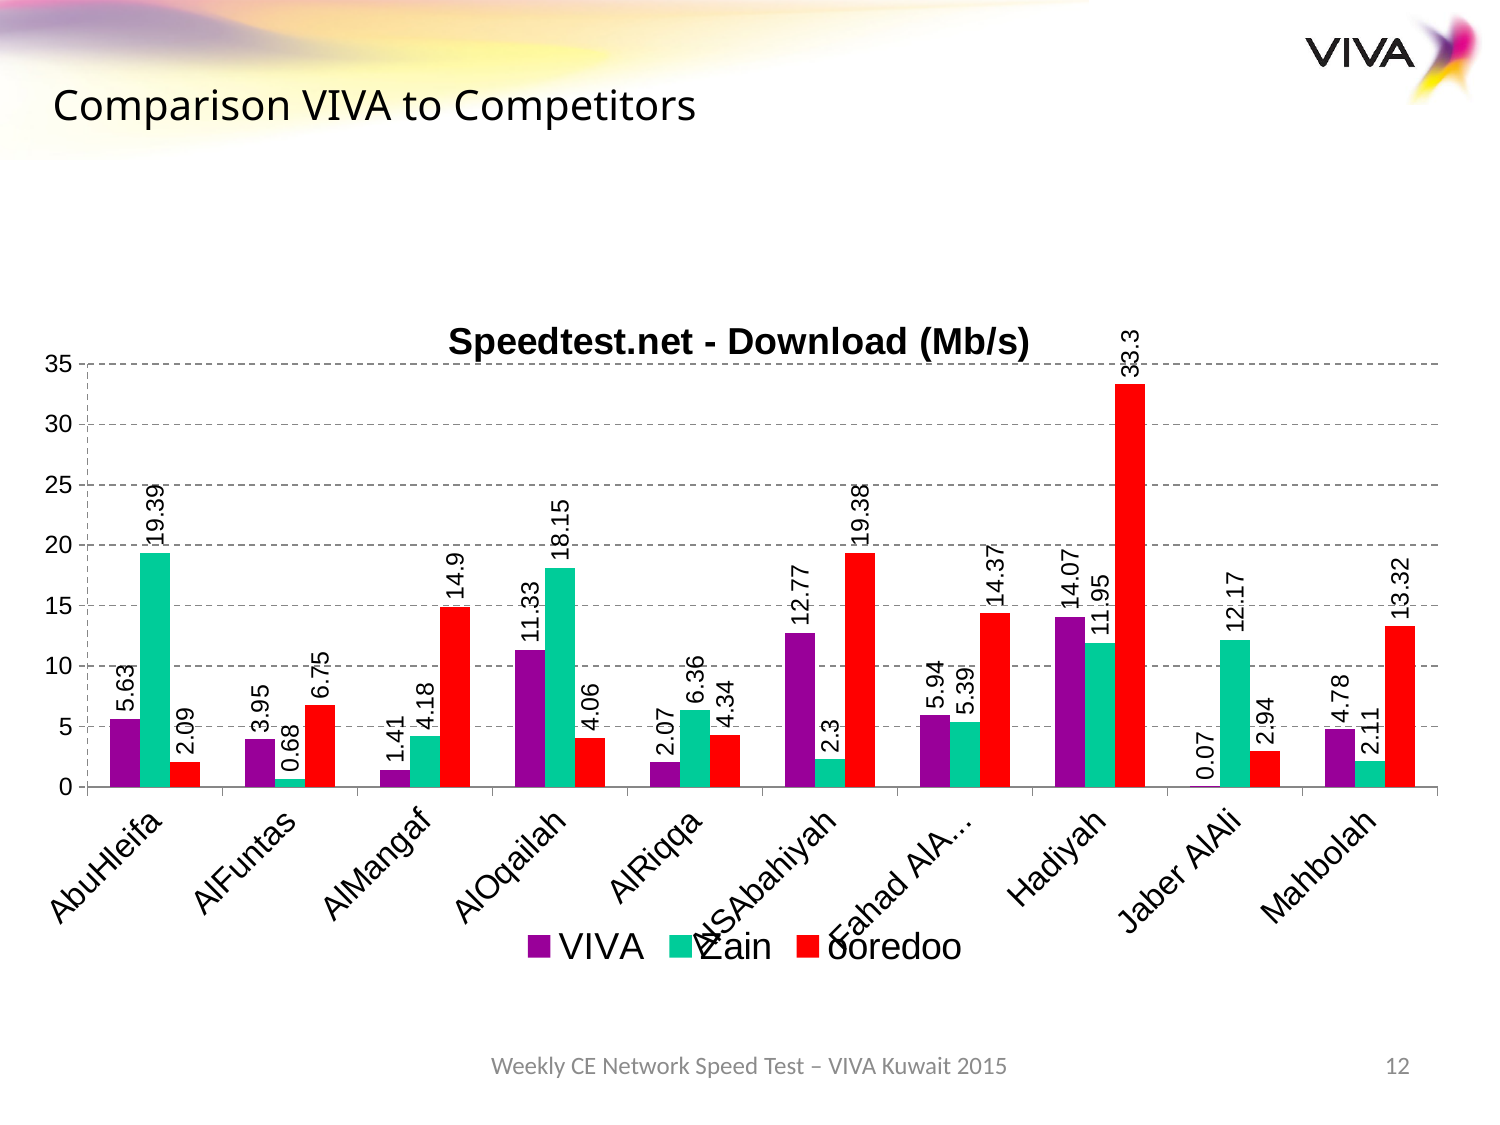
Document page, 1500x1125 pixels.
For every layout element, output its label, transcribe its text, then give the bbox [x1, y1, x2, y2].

chart [27, 287, 1463, 976]
text_box Comparison VIVA to Competitors [37, 24, 1278, 184]
picture [0, 0, 1089, 160]
picture [1300, 12, 1485, 105]
text_box 12 [1074, 1042, 1425, 1103]
text_box Weekly CE Network Speed Test – VIVA Kuwait 2015 [205, 1042, 1074, 1103]
